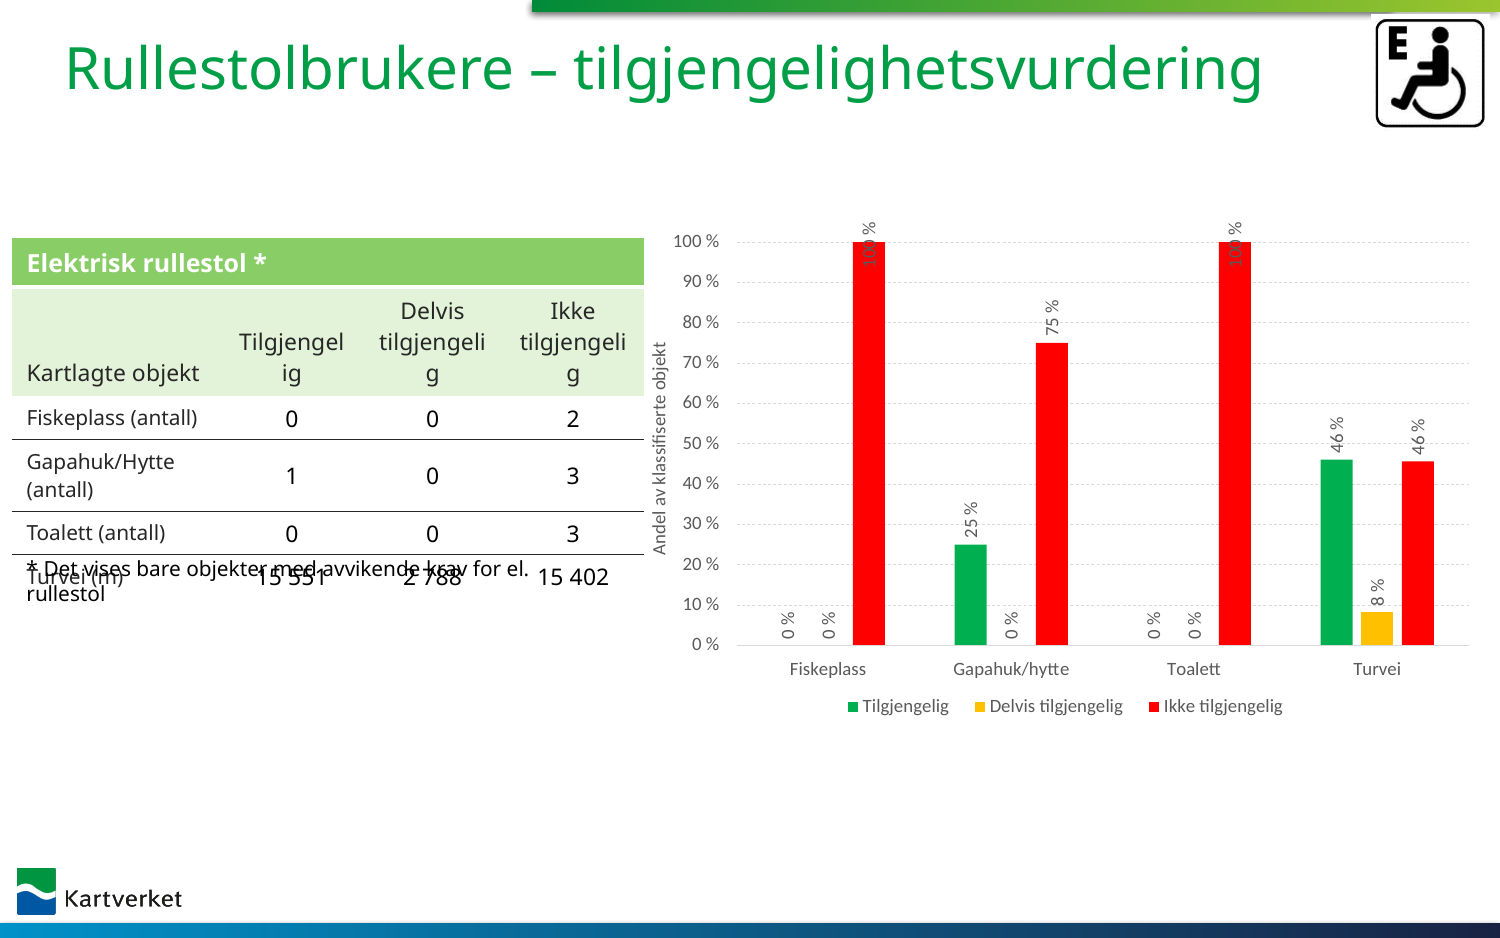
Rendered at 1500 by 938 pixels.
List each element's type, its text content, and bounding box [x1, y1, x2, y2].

table_cell 0 [222, 512, 362, 548]
table_cell 3 [503, 440, 638, 511]
table_cell Fiskeplass (antall) [12, 396, 222, 439]
table_cell 0 [362, 512, 503, 548]
table_cell Gapahuk/Hytte (antall) [12, 440, 222, 511]
table_cell Toalett (antall) [12, 512, 222, 548]
picture [643, 218, 1481, 728]
table_cell Delvis tilgjengelig [362, 289, 503, 396]
table_cell 0 [222, 396, 362, 439]
table_cell Tilgjengelig [222, 289, 362, 396]
table_cell 2 [503, 396, 638, 439]
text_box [1371, 13, 1491, 133]
table_cell 3 [503, 512, 638, 554]
table_cell Ikke tilgjengelig [503, 289, 638, 396]
table_cell Kartlagte objekt [12, 289, 222, 396]
text_box Rullestolbrukere – tilgjengelighetsvurdering [49, 12, 1372, 109]
table_header Elektrisk rullestol * [12, 238, 638, 285]
table_cell 0 [362, 440, 503, 511]
table_cell 15 402 [597, 555, 638, 598]
table_cell 1 [222, 440, 362, 511]
table_cell 0 [362, 396, 503, 439]
text_box * Det vises bare objekter med avvikende krav for el. rullestol [11, 548, 597, 613]
